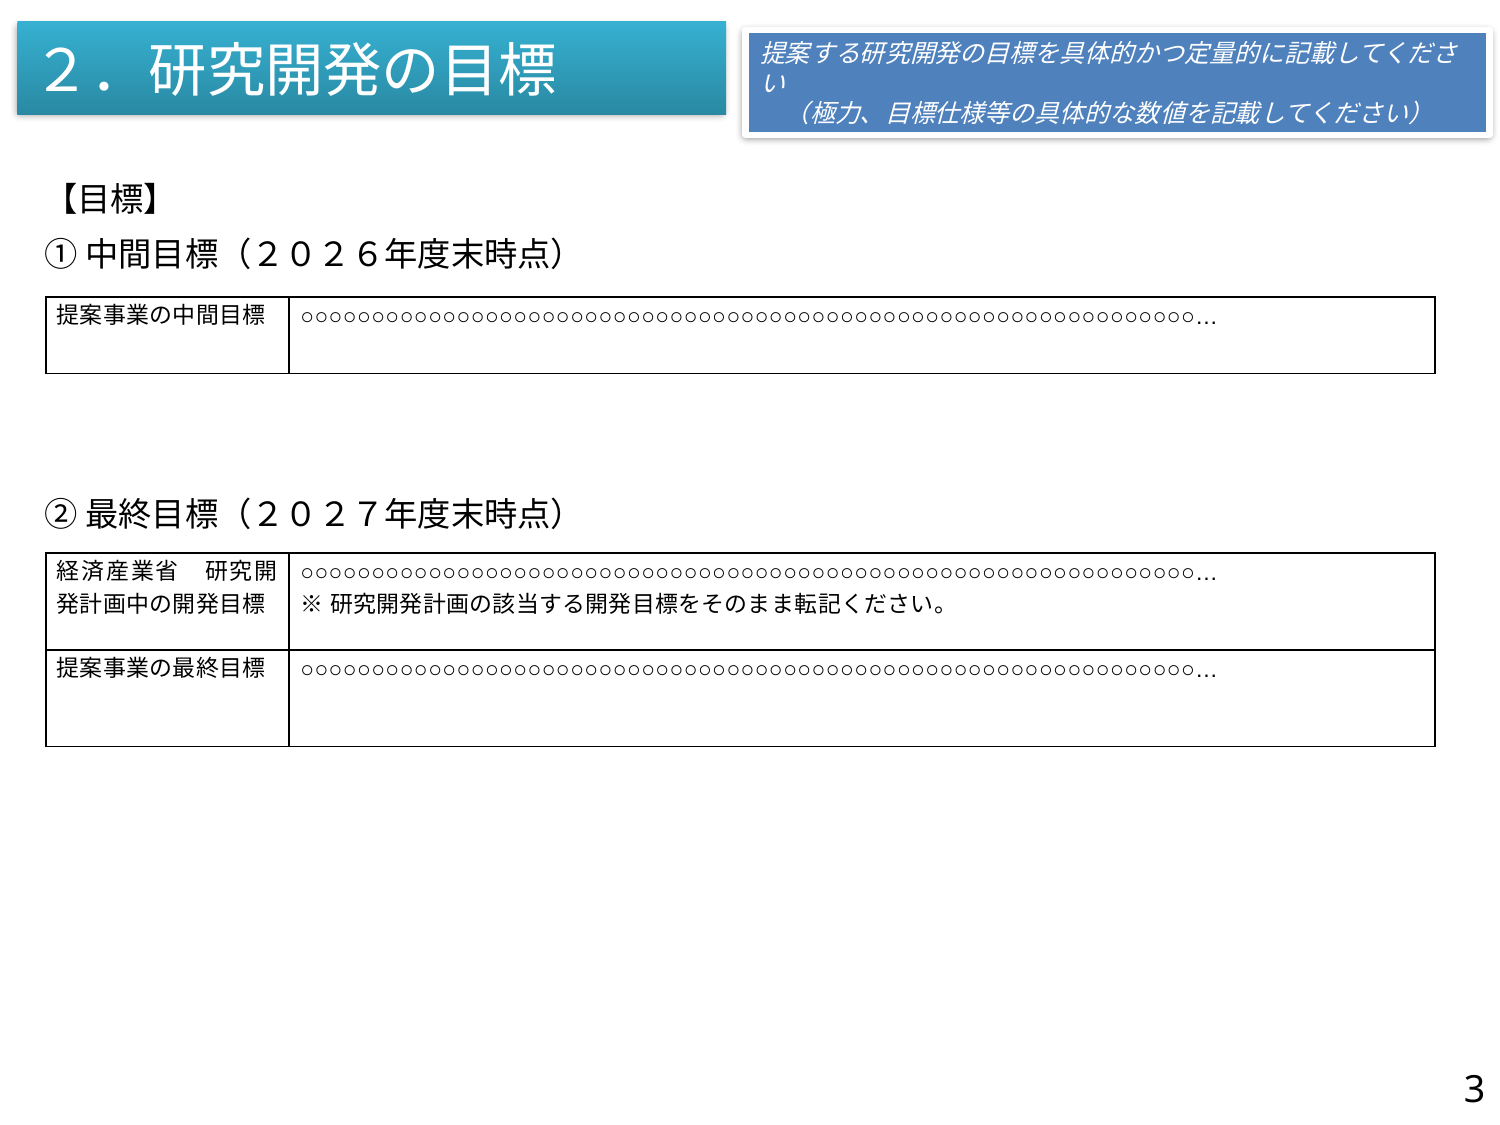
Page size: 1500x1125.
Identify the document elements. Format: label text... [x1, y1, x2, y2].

title ２．研究開発の目標 [17, 21, 727, 115]
text_box 提案する研究開発の目標を具体的かつ定量的に記載してください （極力、目標仕様等の具体的な数値を記載してください） [742, 27, 1493, 138]
text_box 【目標】 [29, 170, 467, 226]
table_header 提案事業の中間目標 [47, 298, 288, 373]
table_cell 提案事業の最終目標 [47, 651, 288, 746]
table_header ○○○○○○○○○○○○○○○○○○○○○○○○○○○○○○○○○○○○○○○○○○○○○○○○○○○○○○○○○○○○○○○… ※研究開発計画の該当する開発目標をそのまま転記ください。 [290, 554, 1434, 649]
table_header ○○○○○○○○○○○○○○○○○○○○○○○○○○○○○○○○○○○○○○○○○○○○○○○○○○○○○○○○○○○○○○○… [290, 298, 1434, 373]
text_box ②最終目標（２０２７年度末時点） [29, 486, 644, 541]
table_cell ○○○○○○○○○○○○○○○○○○○○○○○○○○○○○○○○○○○○○○○○○○○○○○○○○○○○○○○○○○○○○○○… [290, 651, 1434, 746]
text_box 3 [1397, 1071, 1486, 1110]
table_header 経済産業省 研究開発計画中の開発目標 [47, 554, 288, 649]
text_box ①中間目標（２０２６年度末時点） [29, 225, 727, 281]
